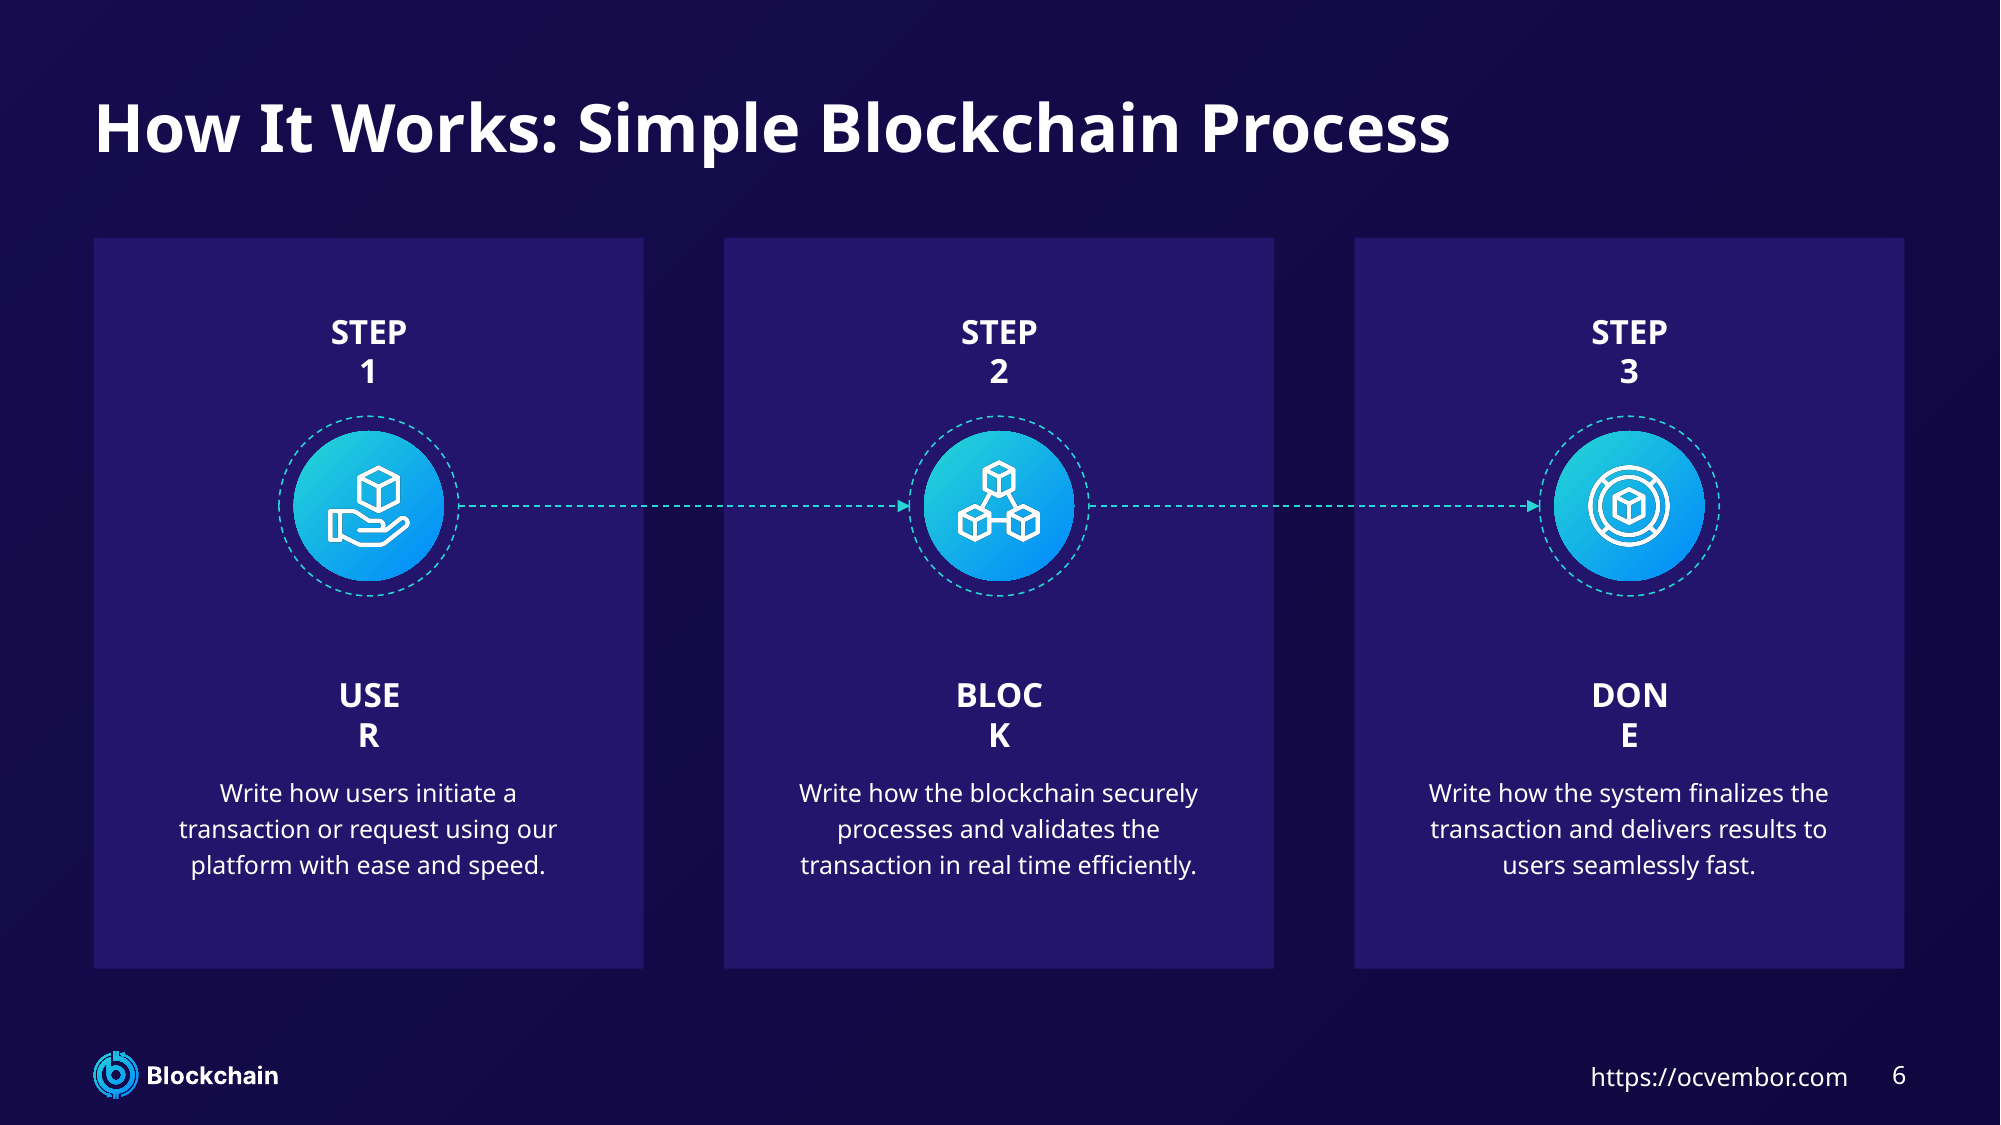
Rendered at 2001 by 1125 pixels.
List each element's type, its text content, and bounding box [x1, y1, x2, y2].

picture [958, 460, 1040, 543]
text_box [723, 507, 1275, 969]
text_box STEP 1 [316, 310, 422, 351]
text_box [278, 415, 460, 597]
text_box [908, 415, 1090, 597]
text_box USER [326, 674, 411, 715]
text_box DONE [1580, 674, 1678, 715]
text_box STEP 2 [946, 310, 1052, 351]
text_box [723, 237, 1275, 505]
text_box Write how users initiate a transaction or request using our platform with ease and speed. [151, 771, 586, 880]
text_box [1538, 415, 1721, 597]
picture [327, 465, 410, 547]
text_box BLOCK [943, 674, 1055, 715]
title How It Works: Simple Blockchain Process [93, 85, 1907, 167]
picture [1588, 465, 1671, 547]
text_box Write how the blockchain securely processes and validates the transaction in real time efficiently. [782, 771, 1216, 880]
text_box [1354, 237, 1905, 969]
text_box STEP 3 [1576, 310, 1682, 351]
text_box [93, 237, 644, 969]
text_box Write how the system finalizes the transaction and delivers results to users seamlessly fast. [1412, 771, 1847, 880]
